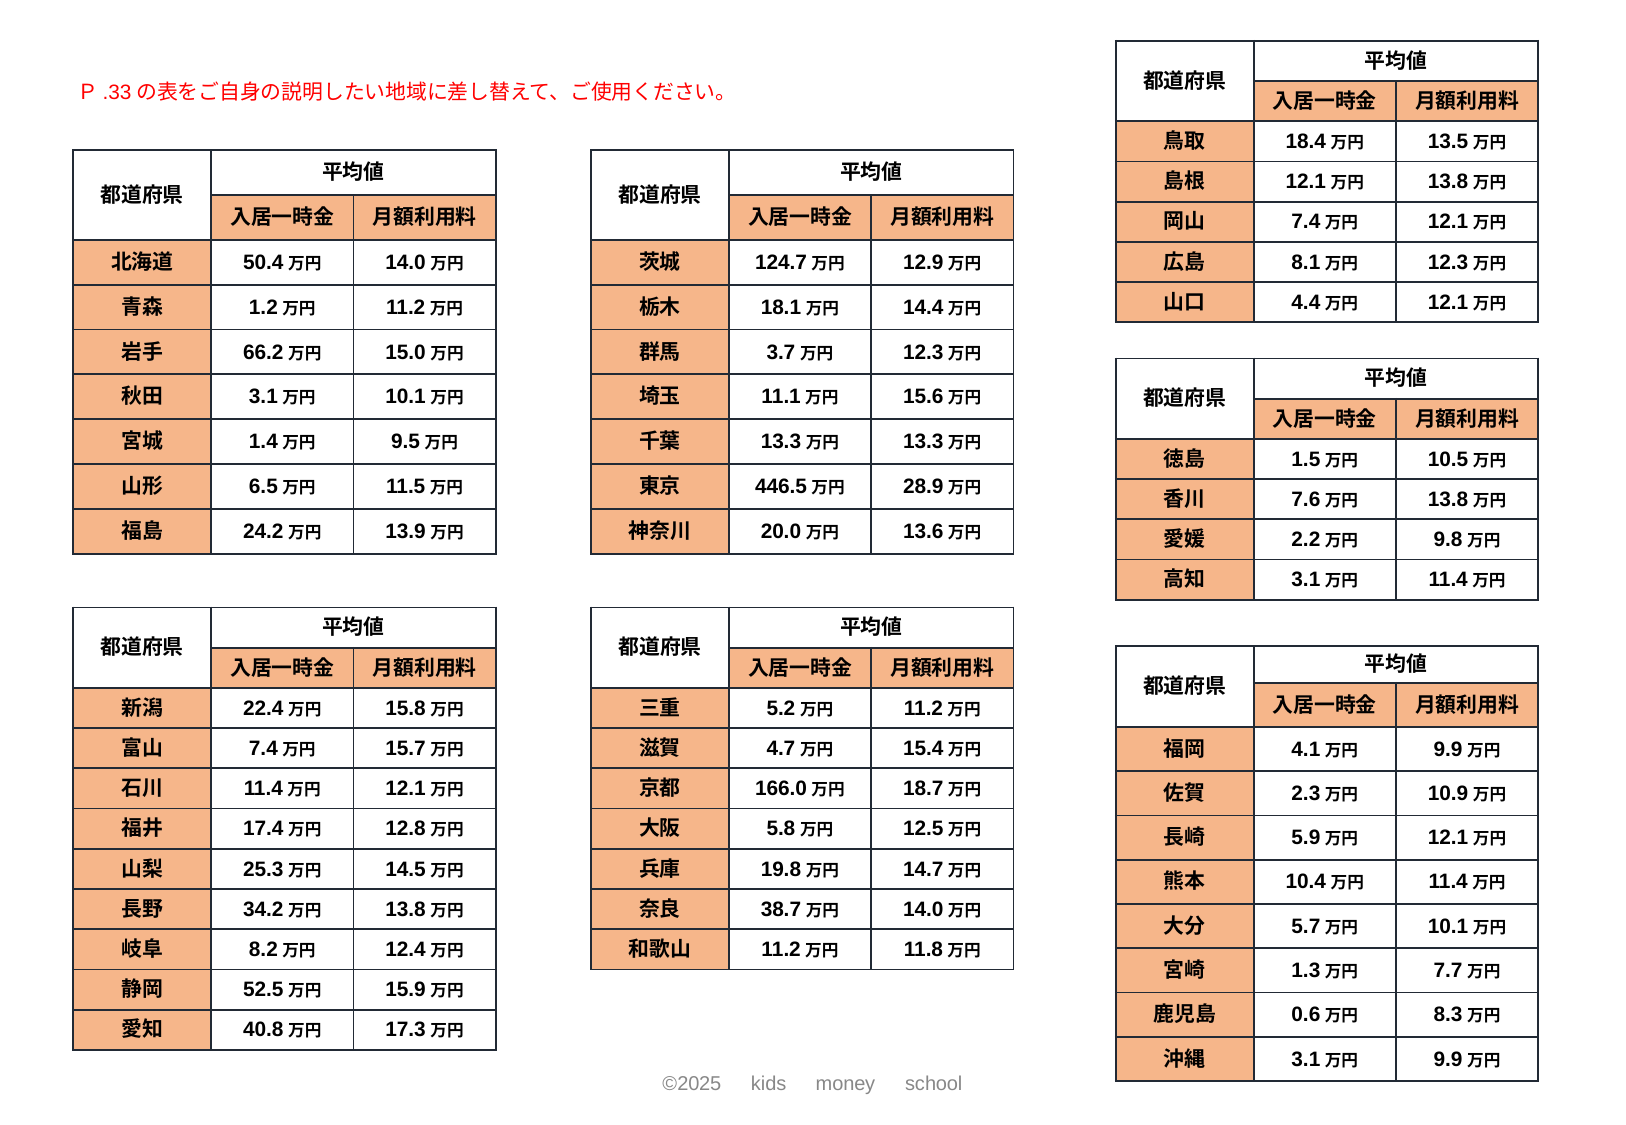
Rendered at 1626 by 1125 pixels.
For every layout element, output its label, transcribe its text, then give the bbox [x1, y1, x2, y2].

table_cell 栃木 [592, 286, 728, 329]
table_cell 28.9万円 [872, 465, 1013, 508]
table_header 平均値 [730, 151, 1013, 194]
table_cell 14.0万円 [354, 241, 495, 284]
table_cell 3.1万円 [1255, 1038, 1395, 1080]
table_cell 12.3万円 [872, 330, 1013, 373]
table_cell 166.0万円 [730, 769, 870, 808]
text_box ©2025 kids money school [544, 1058, 1081, 1107]
table_cell 月額利用料 [1397, 684, 1537, 726]
table_cell 神奈川 [592, 510, 728, 553]
table_cell 50.4万円 [212, 241, 353, 284]
table_cell 5.7万円 [1255, 905, 1395, 947]
table_cell 40.8万円 [212, 1011, 353, 1049]
table_cell 入居一時金 [1255, 684, 1395, 726]
table_cell 446.5万円 [730, 465, 870, 508]
table_cell 8.2万円 [212, 930, 353, 969]
table_cell 12.4万円 [354, 930, 495, 969]
table_cell 13.5万円 [1397, 122, 1537, 161]
table_cell 20.0万円 [730, 510, 870, 553]
table_cell 入居一時金 [730, 649, 870, 687]
table_cell 6.5万円 [212, 465, 353, 508]
table_cell 11.1万円 [730, 375, 870, 418]
table_cell 9.5万円 [354, 420, 495, 463]
table_cell 5.9万円 [1255, 816, 1395, 859]
table_cell 7.4万円 [1255, 203, 1395, 241]
table_cell 青森 [74, 286, 210, 329]
table_cell 群馬 [592, 330, 728, 373]
table_cell 宮城 [74, 420, 210, 463]
table_cell 山形 [74, 465, 210, 508]
table_cell 124.7万円 [730, 241, 870, 284]
table_cell 11.2万円 [872, 689, 1013, 727]
table_cell 12.1万円 [1397, 203, 1537, 241]
table_cell 月額利用料 [872, 196, 1013, 239]
table_cell 岡山 [1117, 203, 1253, 241]
table_cell 入居一時金 [1255, 82, 1395, 120]
table_cell 15.8万円 [354, 689, 495, 727]
table_cell 10.5万円 [1397, 440, 1537, 478]
table_header 都道府県 [74, 608, 210, 687]
table_cell 11.4万円 [212, 769, 353, 808]
table_cell 1.2万円 [212, 286, 353, 329]
table_cell 石川 [74, 769, 210, 808]
table_cell 長崎 [1117, 816, 1253, 859]
table_cell 17.4万円 [212, 809, 353, 848]
table_cell 9.9万円 [1397, 1038, 1537, 1080]
table_header 平均値 [1255, 42, 1537, 80]
table_cell 4.4万円 [1255, 283, 1395, 321]
table_cell 入居一時金 [1255, 400, 1395, 438]
table_cell 15.7万円 [354, 729, 495, 767]
table_cell 18.7万円 [872, 769, 1013, 808]
table_cell 高知 [1117, 560, 1253, 599]
table_cell 三重 [592, 689, 728, 727]
table_cell 13.8万円 [354, 890, 495, 928]
table_cell 12.1万円 [354, 769, 495, 808]
table_cell 14.4万円 [872, 286, 1013, 329]
table_cell 12.1万円 [1397, 816, 1537, 859]
table_cell 入居一時金 [212, 196, 353, 239]
table_cell 兵庫 [592, 850, 728, 888]
table_cell 奈良 [592, 890, 728, 928]
table_cell 入居一時金 [212, 649, 353, 687]
table_cell 大阪 [592, 809, 728, 848]
table_cell 10.1万円 [1397, 905, 1537, 947]
table_cell 茨城 [592, 241, 728, 284]
table_cell 12.9万円 [872, 241, 1013, 284]
table_cell 15.9万円 [354, 970, 495, 1009]
table_cell 5.8万円 [730, 809, 870, 848]
table_cell 1.4万円 [212, 420, 353, 463]
table_cell 福島 [74, 510, 210, 553]
table_cell 14.7万円 [872, 850, 1013, 888]
table_cell 12.1万円 [1397, 283, 1537, 321]
table_cell 0.6万円 [1255, 993, 1395, 1036]
table_cell 19.8万円 [730, 850, 870, 888]
table_cell 13.8万円 [1397, 480, 1537, 518]
table_cell 1.5万円 [1255, 440, 1395, 478]
table_cell 34.2万円 [212, 890, 353, 928]
table_cell 月額利用料 [354, 196, 495, 239]
table_header 平均値 [1255, 647, 1537, 682]
table_cell 新潟 [74, 689, 210, 727]
table_cell 11.8万円 [872, 930, 1013, 969]
table_cell 月額利用料 [1397, 400, 1537, 438]
table_header 平均値 [212, 608, 495, 647]
table_cell 11.4万円 [1397, 560, 1537, 599]
table_cell 9.9万円 [1397, 728, 1537, 770]
table_cell 4.7万円 [730, 729, 870, 767]
table_cell 岩手 [74, 330, 210, 373]
table_cell 3.1万円 [1255, 560, 1395, 599]
table_cell 13.3万円 [730, 420, 870, 463]
table_cell 山口 [1117, 283, 1253, 321]
table_cell 14.5万円 [354, 850, 495, 888]
table_cell 大分 [1117, 905, 1253, 947]
table_cell 2.2万円 [1255, 520, 1395, 559]
table_cell 15.0万円 [354, 330, 495, 373]
table_cell 38.7万円 [730, 890, 870, 928]
table_cell 秋田 [74, 375, 210, 418]
table_cell 東京 [592, 465, 728, 508]
table_cell 11.4万円 [1397, 861, 1537, 903]
table_cell 8.3万円 [1397, 993, 1537, 1036]
table_cell 5.2万円 [730, 689, 870, 727]
table_cell 25.3万円 [212, 850, 353, 888]
table_cell 愛知 [74, 1011, 210, 1049]
table_cell 8.1万円 [1255, 243, 1395, 281]
table_cell 18.4万円 [1255, 122, 1395, 161]
table_cell 福岡 [1117, 728, 1253, 770]
table_cell 鳥取 [1117, 122, 1253, 161]
table_cell 北海道 [74, 241, 210, 284]
table_header 平均値 [730, 608, 1013, 647]
table_cell 宮崎 [1117, 949, 1253, 992]
table_cell 13.6万円 [872, 510, 1013, 553]
table_cell 月額利用料 [872, 649, 1013, 687]
table_cell 11.2万円 [730, 930, 870, 969]
table_cell 香川 [1117, 480, 1253, 518]
table_header 都道府県 [592, 151, 728, 239]
table_cell 入居一時金 [730, 196, 870, 239]
table_cell 富山 [74, 729, 210, 767]
table_cell 7.4万円 [212, 729, 353, 767]
table_cell 12.3万円 [1397, 243, 1537, 281]
table_cell 静岡 [74, 970, 210, 1009]
table_cell 月額利用料 [354, 649, 495, 687]
table_cell 18.1万円 [730, 286, 870, 329]
table_header 平均値 [212, 151, 495, 194]
table_cell 愛媛 [1117, 520, 1253, 559]
table_cell 沖縄 [1117, 1038, 1253, 1080]
table_cell 11.5万円 [354, 465, 495, 508]
table_cell 島根 [1117, 162, 1253, 201]
table_cell 14.0万円 [872, 890, 1013, 928]
table_cell 3.7万円 [730, 330, 870, 373]
table_cell 徳島 [1117, 440, 1253, 478]
table_header 都道府県 [1117, 359, 1253, 438]
table_cell 広島 [1117, 243, 1253, 281]
table_header 都道府県 [1117, 42, 1253, 120]
table_cell 山梨 [74, 850, 210, 888]
table_cell 岐阜 [74, 930, 210, 969]
table_cell 1.3万円 [1255, 949, 1395, 992]
table_cell 52.5万円 [212, 970, 353, 1009]
table_cell 12.5万円 [872, 809, 1013, 848]
table_cell 9.8万円 [1397, 520, 1537, 559]
table_header 都道府県 [74, 151, 210, 239]
table_cell 佐賀 [1117, 772, 1253, 815]
table_cell 10.9万円 [1397, 772, 1537, 815]
table_cell 17.3万円 [354, 1011, 495, 1049]
table_cell 月額利用料 [1397, 82, 1537, 120]
table_cell 13.8万円 [1397, 162, 1537, 201]
table_header 都道府県 [592, 608, 728, 687]
table_cell 10.1万円 [354, 375, 495, 418]
table_cell 15.6万円 [872, 375, 1013, 418]
table_cell 11.2万円 [354, 286, 495, 329]
table_cell 66.2万円 [212, 330, 353, 373]
table_cell 鹿児島 [1117, 993, 1253, 1036]
table_cell 13.3万円 [872, 420, 1013, 463]
table_cell 滋賀 [592, 729, 728, 767]
table_cell 熊本 [1117, 861, 1253, 903]
table_cell 2.3万円 [1255, 772, 1395, 815]
table_cell 22.4万円 [212, 689, 353, 727]
table_cell 千葉 [592, 420, 728, 463]
table_header 都道府県 [1117, 647, 1253, 726]
table_cell 12.8万円 [354, 809, 495, 848]
table_cell 京都 [592, 769, 728, 808]
table_cell 長野 [74, 890, 210, 928]
table_cell 24.2万円 [212, 510, 353, 553]
table_cell 4.1万円 [1255, 728, 1395, 770]
text_box Ｐ.33の表をご自身の説明したい地域に差し替えて、ご使用ください。 [62, 70, 1026, 111]
table_cell 12.1万円 [1255, 162, 1395, 201]
table_cell 10.4万円 [1255, 861, 1395, 903]
table_cell 福井 [74, 809, 210, 848]
table_cell 15.4万円 [872, 729, 1013, 767]
table_header 平均値 [1255, 359, 1537, 398]
table_cell 7.6万円 [1255, 480, 1395, 518]
table_cell 埼玉 [592, 375, 728, 418]
table_cell 3.1万円 [212, 375, 353, 418]
table_cell 13.9万円 [354, 510, 495, 553]
table_cell 和歌山 [592, 930, 728, 969]
table_cell 7.7万円 [1397, 949, 1537, 992]
